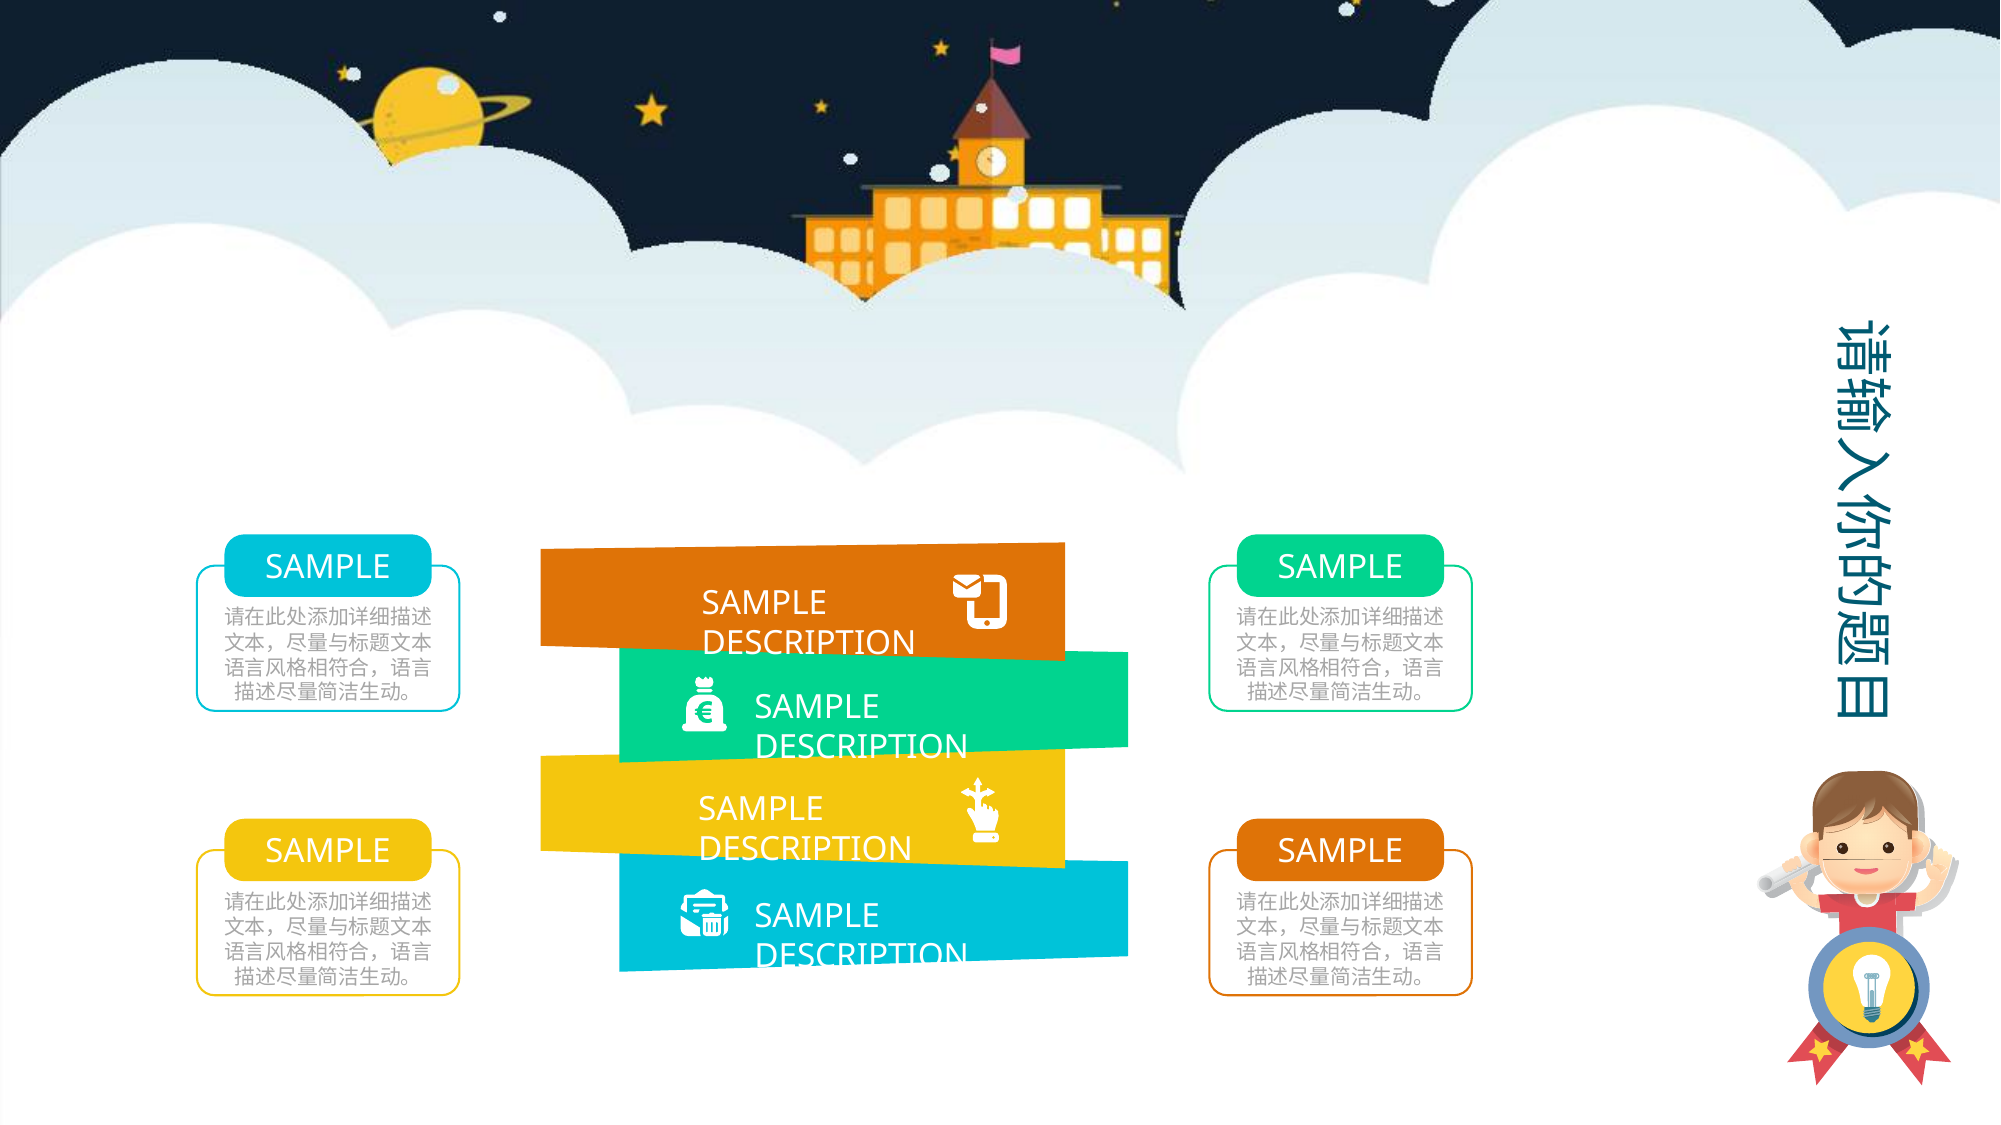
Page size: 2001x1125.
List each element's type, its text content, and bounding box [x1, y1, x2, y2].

text_box [1235, 817, 1446, 883]
text_box SAMPLE DESCRIPTION [739, 678, 999, 773]
text_box [223, 817, 433, 883]
text_box SAMPLE DESCRIPTION [686, 573, 947, 669]
text_box [619, 649, 1129, 763]
text_box [619, 854, 1129, 972]
text_box 请在此处添加详细描述文本，尽量与标题文本语言风格相符合，语言描述尽量简洁生动。 [208, 881, 448, 996]
text_box SAMPLE [240, 822, 416, 877]
text_box [1235, 533, 1446, 598]
text_box [1208, 564, 1246, 711]
text_box [540, 542, 1066, 661]
text_box [195, 849, 235, 995]
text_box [680, 888, 729, 936]
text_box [681, 676, 727, 732]
text_box SAMPLE [1253, 537, 1429, 593]
text_box [421, 849, 461, 995]
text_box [961, 777, 999, 843]
text_box 请在此处添加详细描述文本，尽量与标题文本语言风格相符合，语言描述尽量简洁生动。 [1220, 596, 1461, 712]
text_box [1435, 564, 1473, 711]
text_box 请在此处添加详细描述文本，尽量与标题文本语言风格相符合，语言描述尽量简洁生动。 [1220, 881, 1461, 996]
text_box SAMPLE DESCRIPTION [739, 886, 999, 982]
picture [0, 0, 2000, 1125]
text_box [1208, 849, 1247, 995]
text_box SAMPLE [1253, 822, 1429, 877]
text_box [223, 533, 433, 598]
text_box [423, 564, 461, 711]
text_box [1434, 849, 1473, 995]
text_box 请输入你的题目 [1807, 303, 1909, 732]
text_box [195, 564, 233, 711]
text_box 请在此处添加详细描述文本，尽量与标题文本语言风格相符合，语言描述尽量简洁生动。 [208, 596, 448, 712]
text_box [953, 574, 1007, 629]
text_box [540, 749, 1066, 869]
text_box SAMPLE DESCRIPTION [683, 779, 943, 875]
text_box SAMPLE [240, 537, 416, 593]
